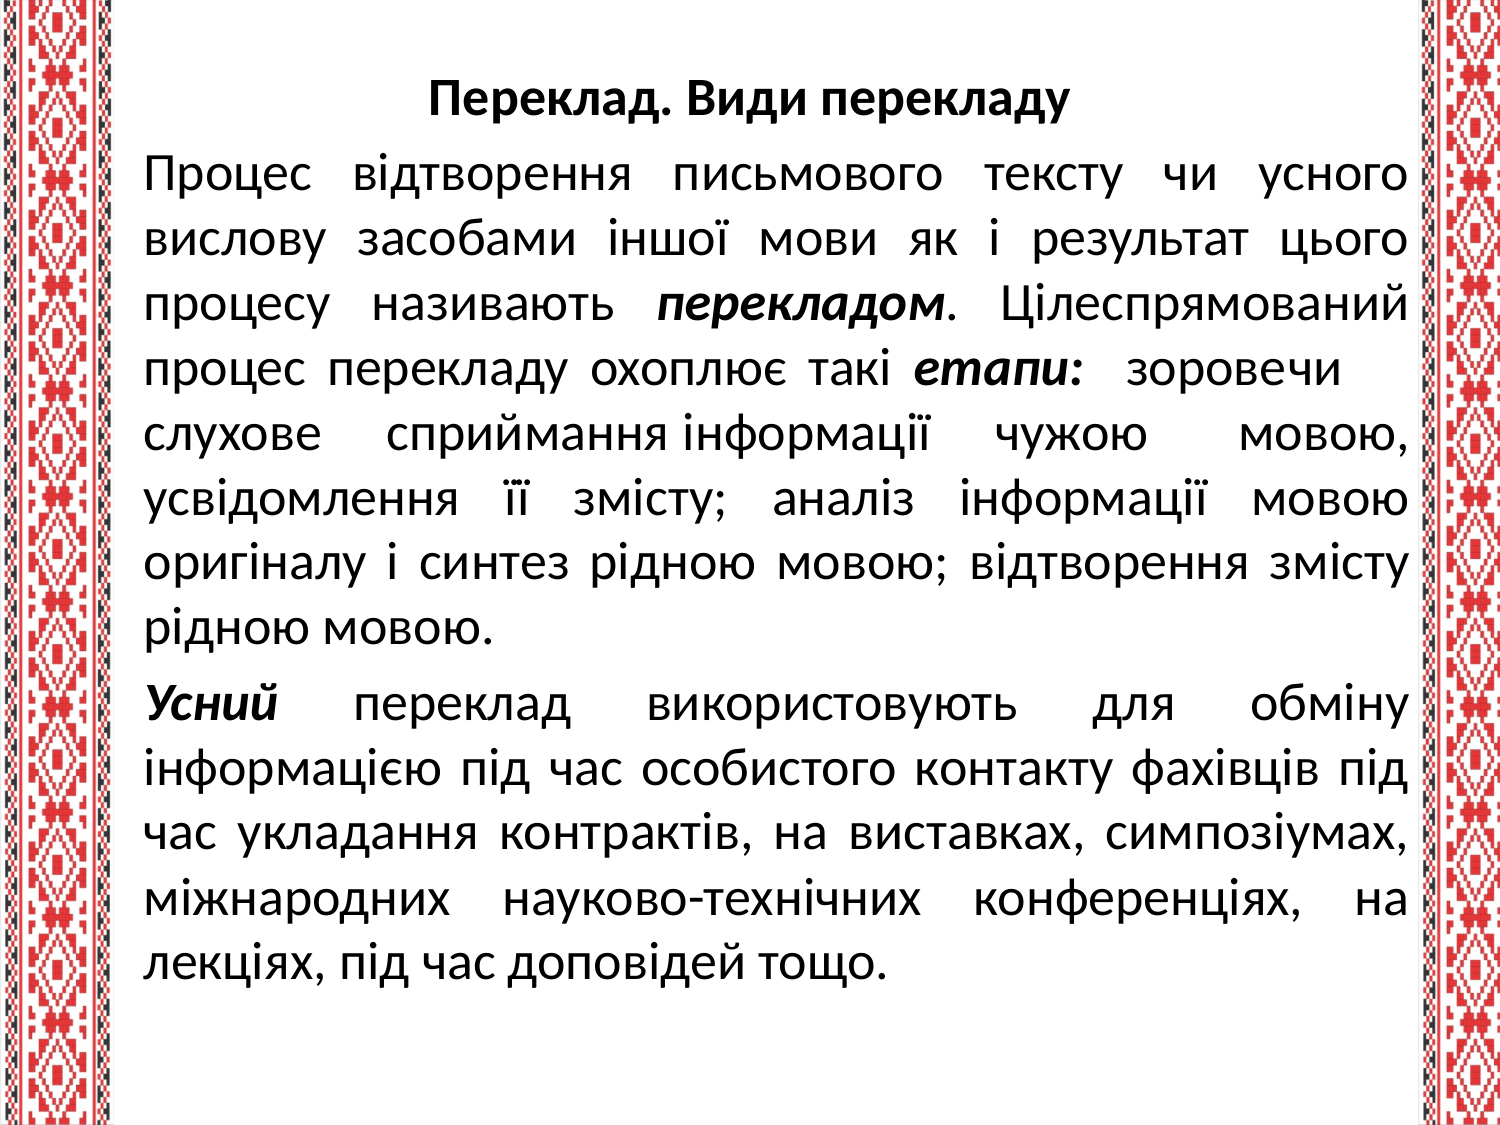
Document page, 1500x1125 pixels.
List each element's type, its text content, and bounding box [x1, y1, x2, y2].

list Переклад. Види перекладу Процес відтворення письмового тексту чи усного вислову засобами іншої мови як і результат цього процесу називають перекладом. Цілеспрямований процес перекладу охоплює такі етапи: зорове чи слухове сприймання інформації чужою мовою, усвідомлення її змісту; аналіз інформації мовою оригіналу і синтез рідною мовою; відтворення змісту рідною мовою. Усний переклад використовують для обміну інформацією під час особистого контакту фахівців під час укладання контрактів, на виставках, симпозіумах, міжнародних науково-технічних конференціях, на лекціях, під час доповідей тощо. [114, 46, 1418, 1005]
picture [0, 1, 620, 1124]
picture [911, 1, 1500, 1124]
